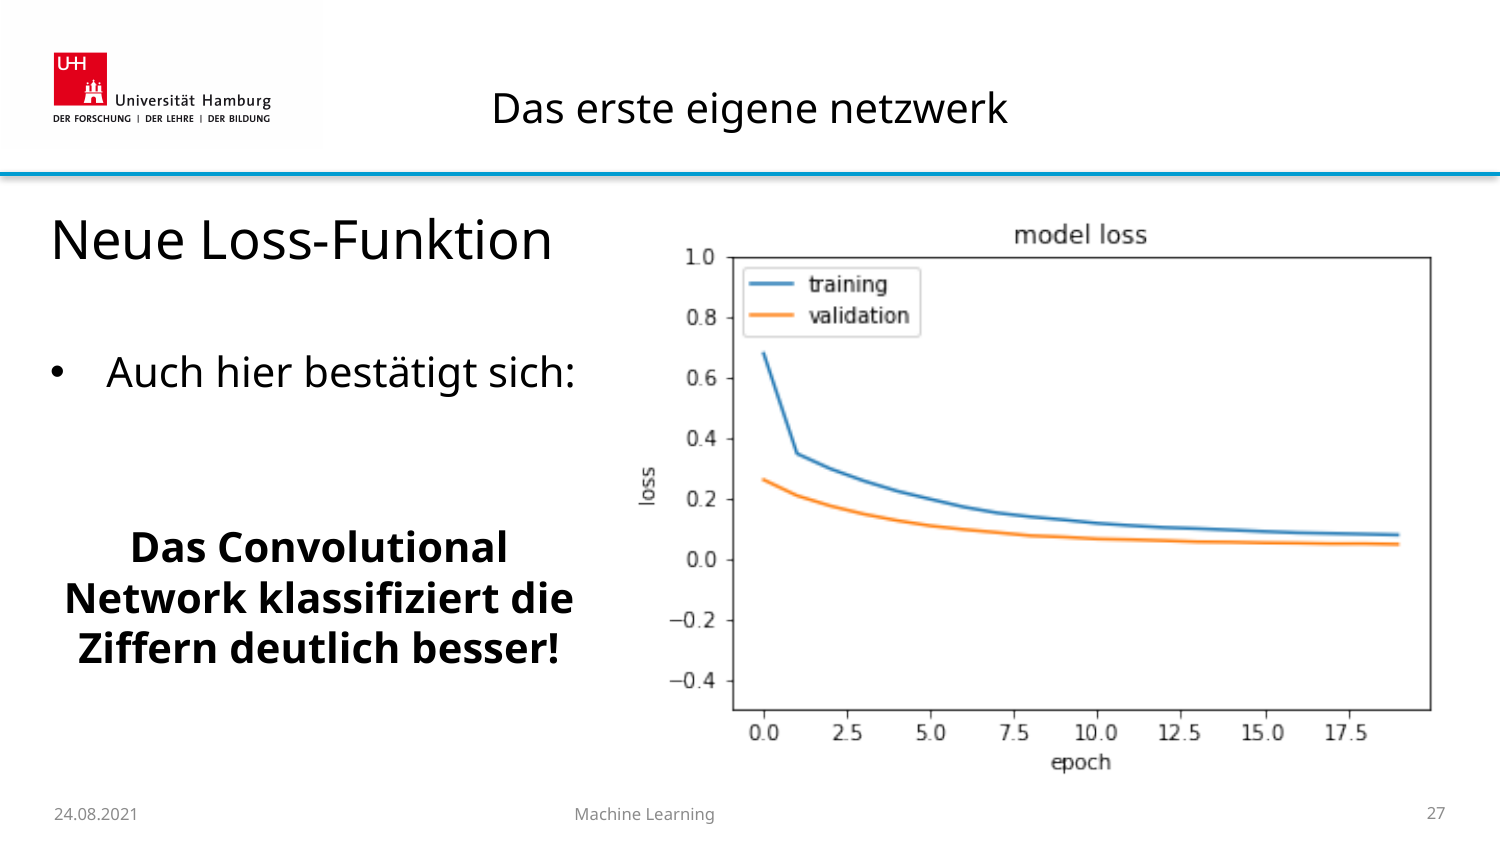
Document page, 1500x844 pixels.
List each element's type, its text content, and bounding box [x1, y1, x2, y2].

picture [1, 0, 323, 149]
list Neue Loss-Funktion [35, 197, 614, 281]
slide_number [54, 788, 210, 833]
slide_number 27 [1361, 793, 1446, 833]
picture [619, 184, 1500, 785]
footer Machine Learning [273, 788, 1016, 833]
title Das erste eigene netzwerk [275, 91, 1225, 122]
list Auch hier bestätigt sich: Das Convolutional Network klassifiziert die Ziffern deutlich besser! [35, 280, 604, 765]
